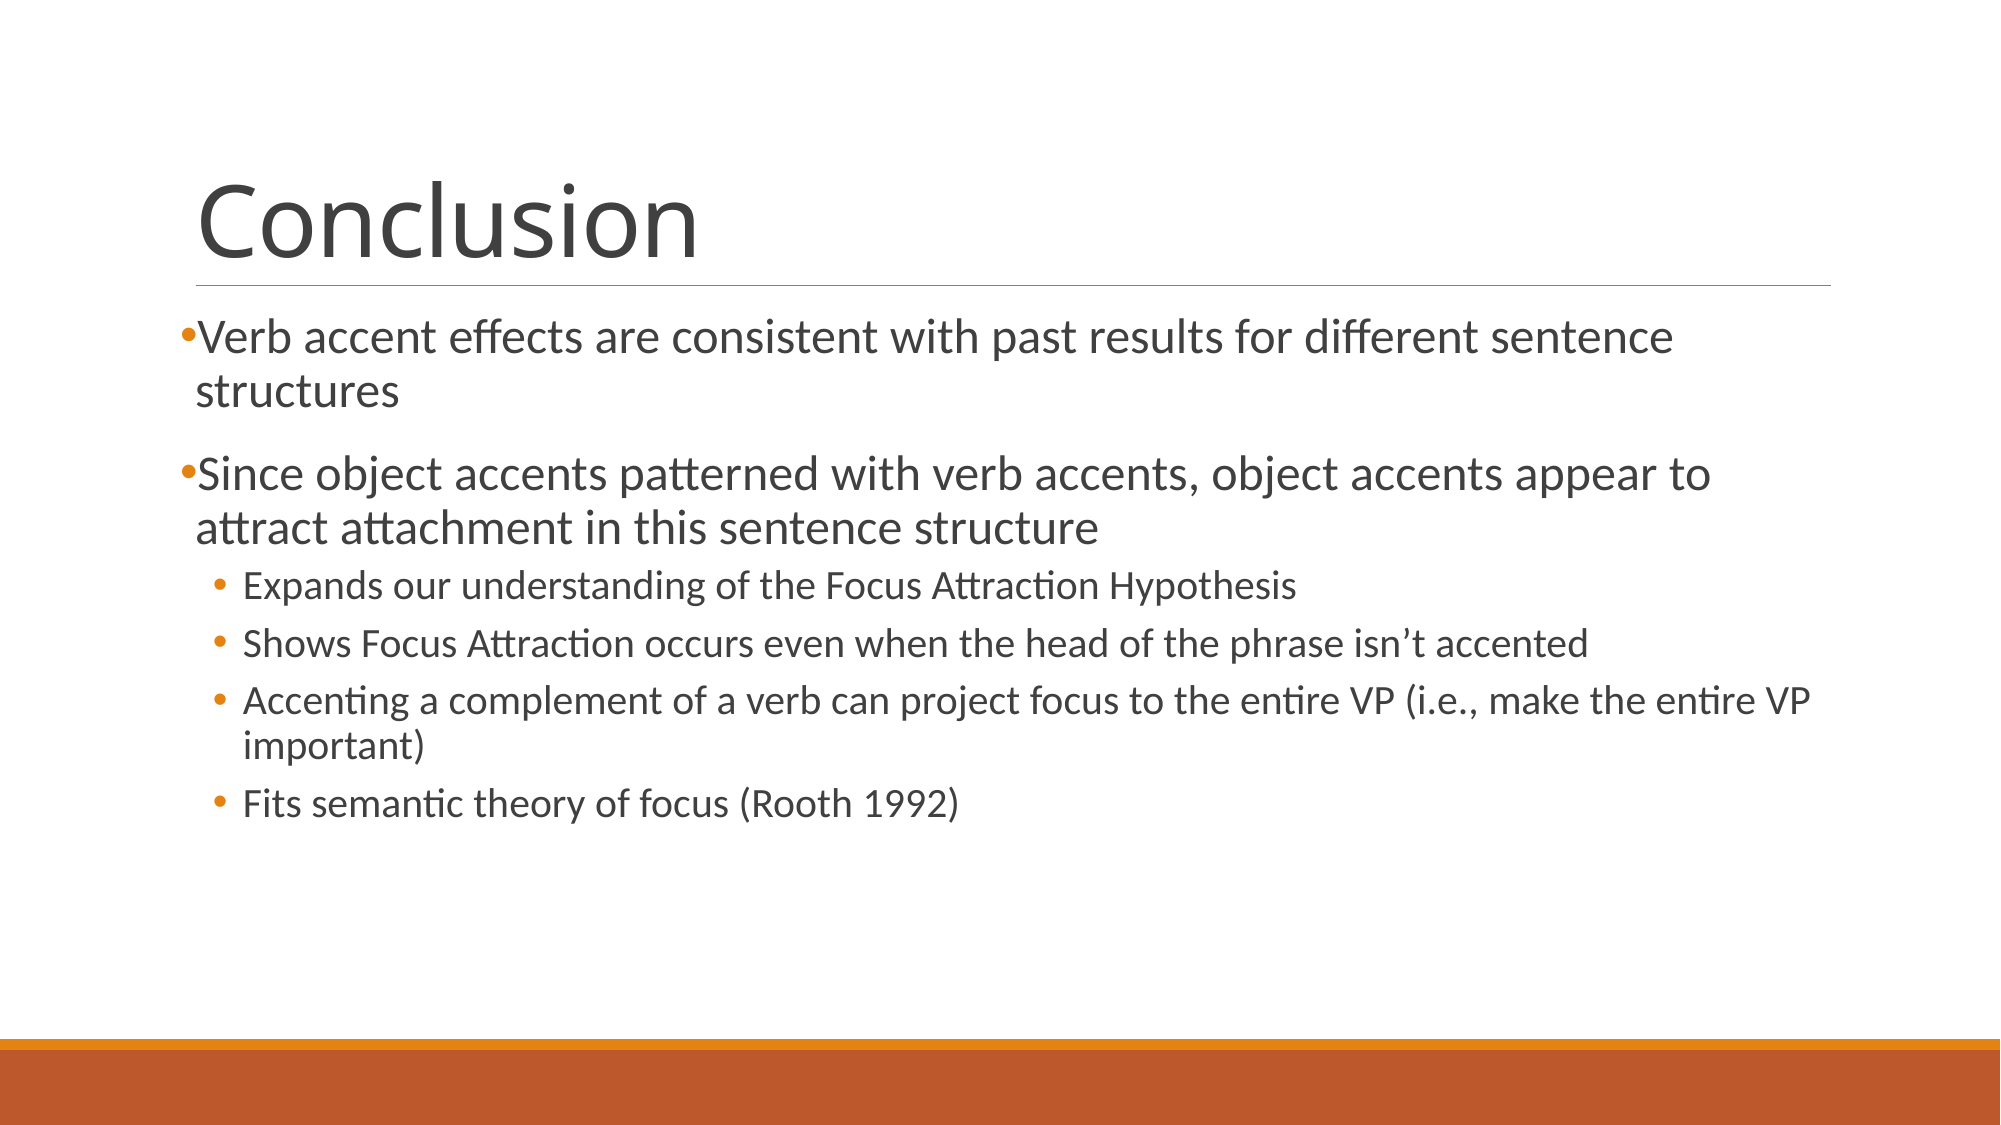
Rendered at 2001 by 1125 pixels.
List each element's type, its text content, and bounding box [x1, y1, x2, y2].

list Verb accent effects are consistent with past results for different sentence structures Since object accents patterned with verb accents, object accents appear to attract attachment in this sentence structure Expands our understanding of the Focus Attraction Hypothesis Shows Focus Attraction occurs even when the head of the phrase isn’t accented Accenting a complement of a verb can project focus to the entire VP (i.e., make the entire VP important) Fits semantic theory of focus (Rooth 1992) [180, 302, 1830, 963]
title Conclusion [180, 47, 1830, 285]
